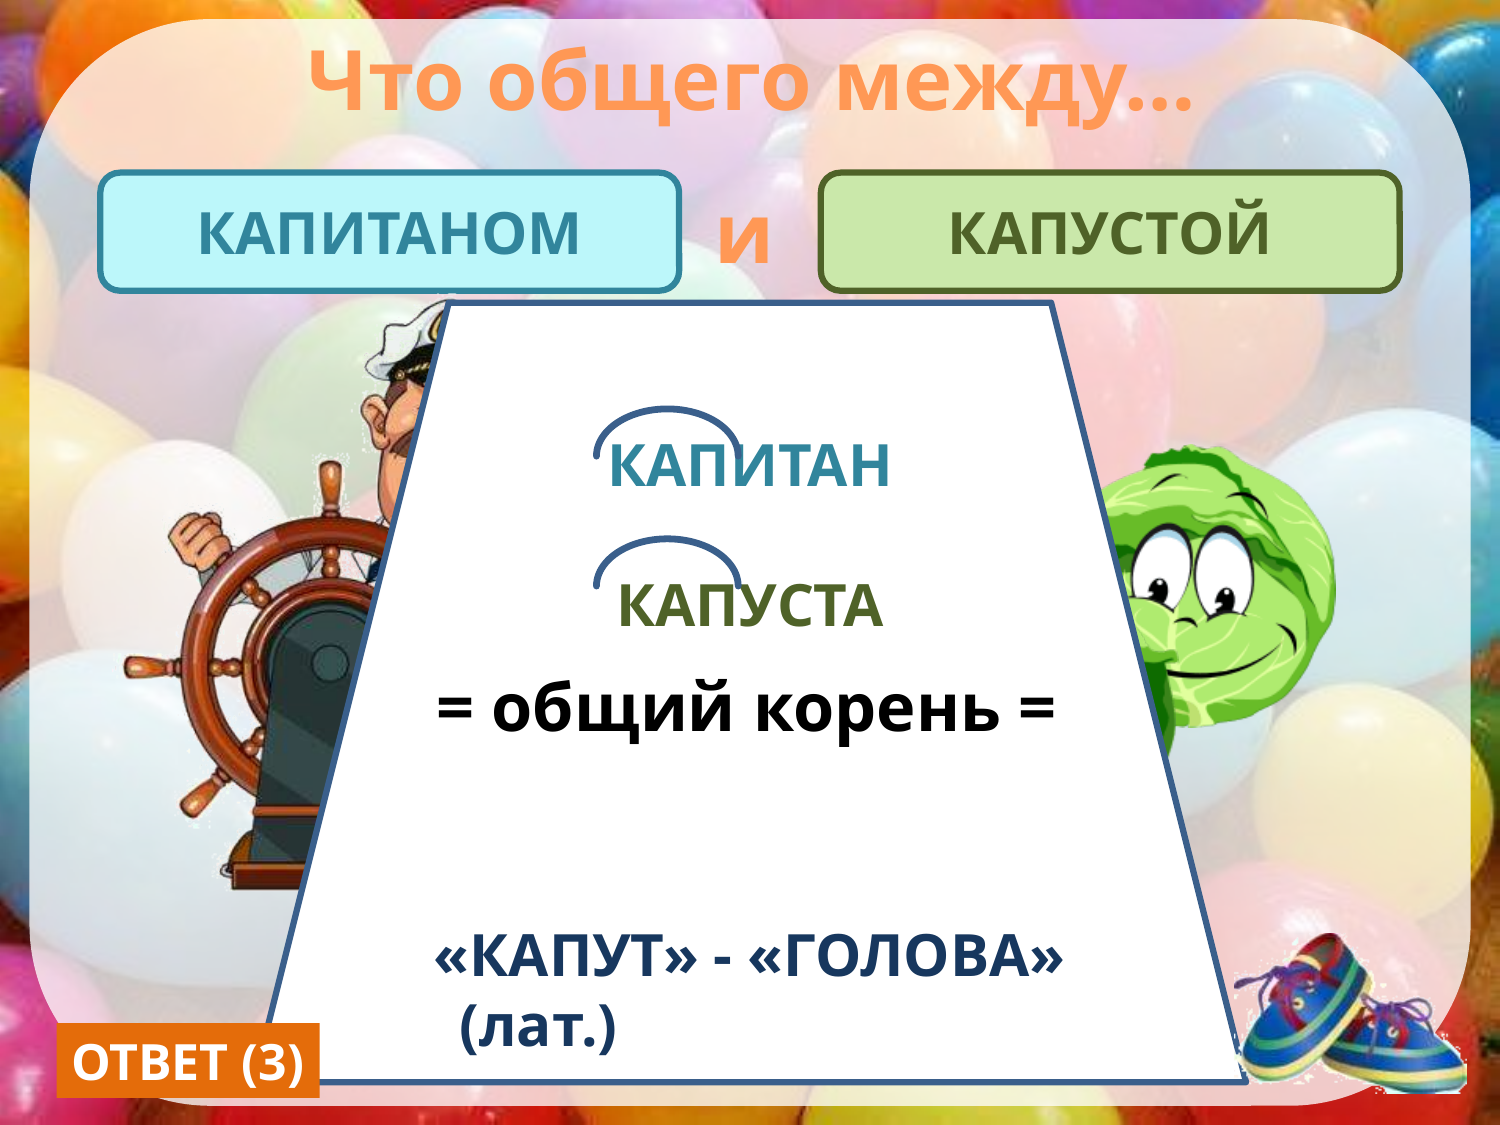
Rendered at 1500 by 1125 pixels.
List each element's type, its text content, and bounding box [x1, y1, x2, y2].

picture [0, 0, 1500, 1125]
text_box [696, 540, 741, 589]
text_box Что общего между… [292, 19, 1212, 135]
text_box [696, 410, 741, 459]
text_box КАПИТАНОМ [98, 170, 682, 288]
text_box КАПУСТОЙ [818, 170, 1402, 293]
text_box и [699, 172, 790, 288]
text_box КАПИТАН КАПУСТА «КАПУТ» - «ГОЛОВА» (лат.) [266, 821, 1228, 1085]
text_box КАПИТАН КАПУСТА «КАПУТ» - «ГОЛОВА» (лат.) [696, 300, 1077, 656]
text_box = общий корень = [696, 656, 886, 832]
text_box ОТВЕТ (3) [56, 1023, 320, 1098]
